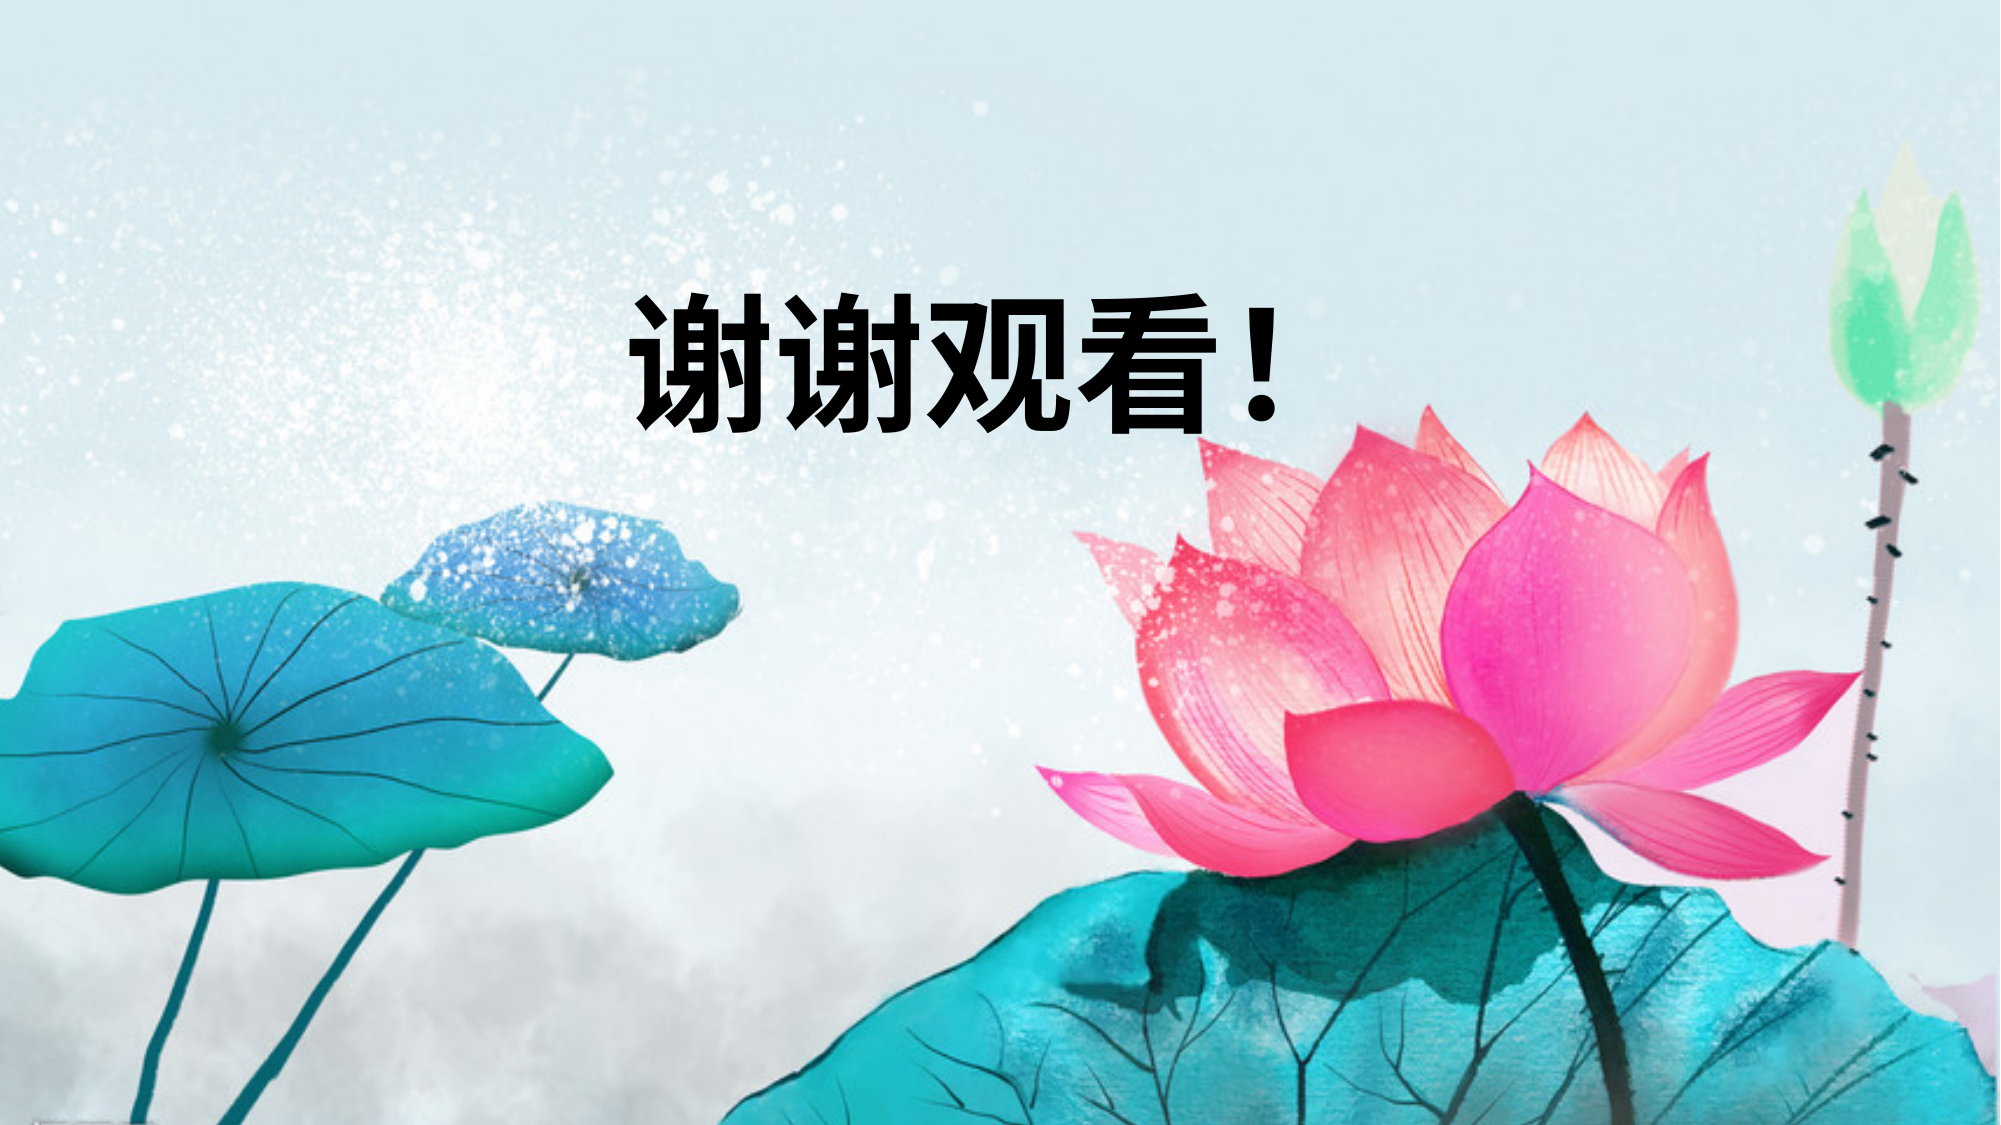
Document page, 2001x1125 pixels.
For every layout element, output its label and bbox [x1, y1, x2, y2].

list [0, 0, 2000, 1125]
